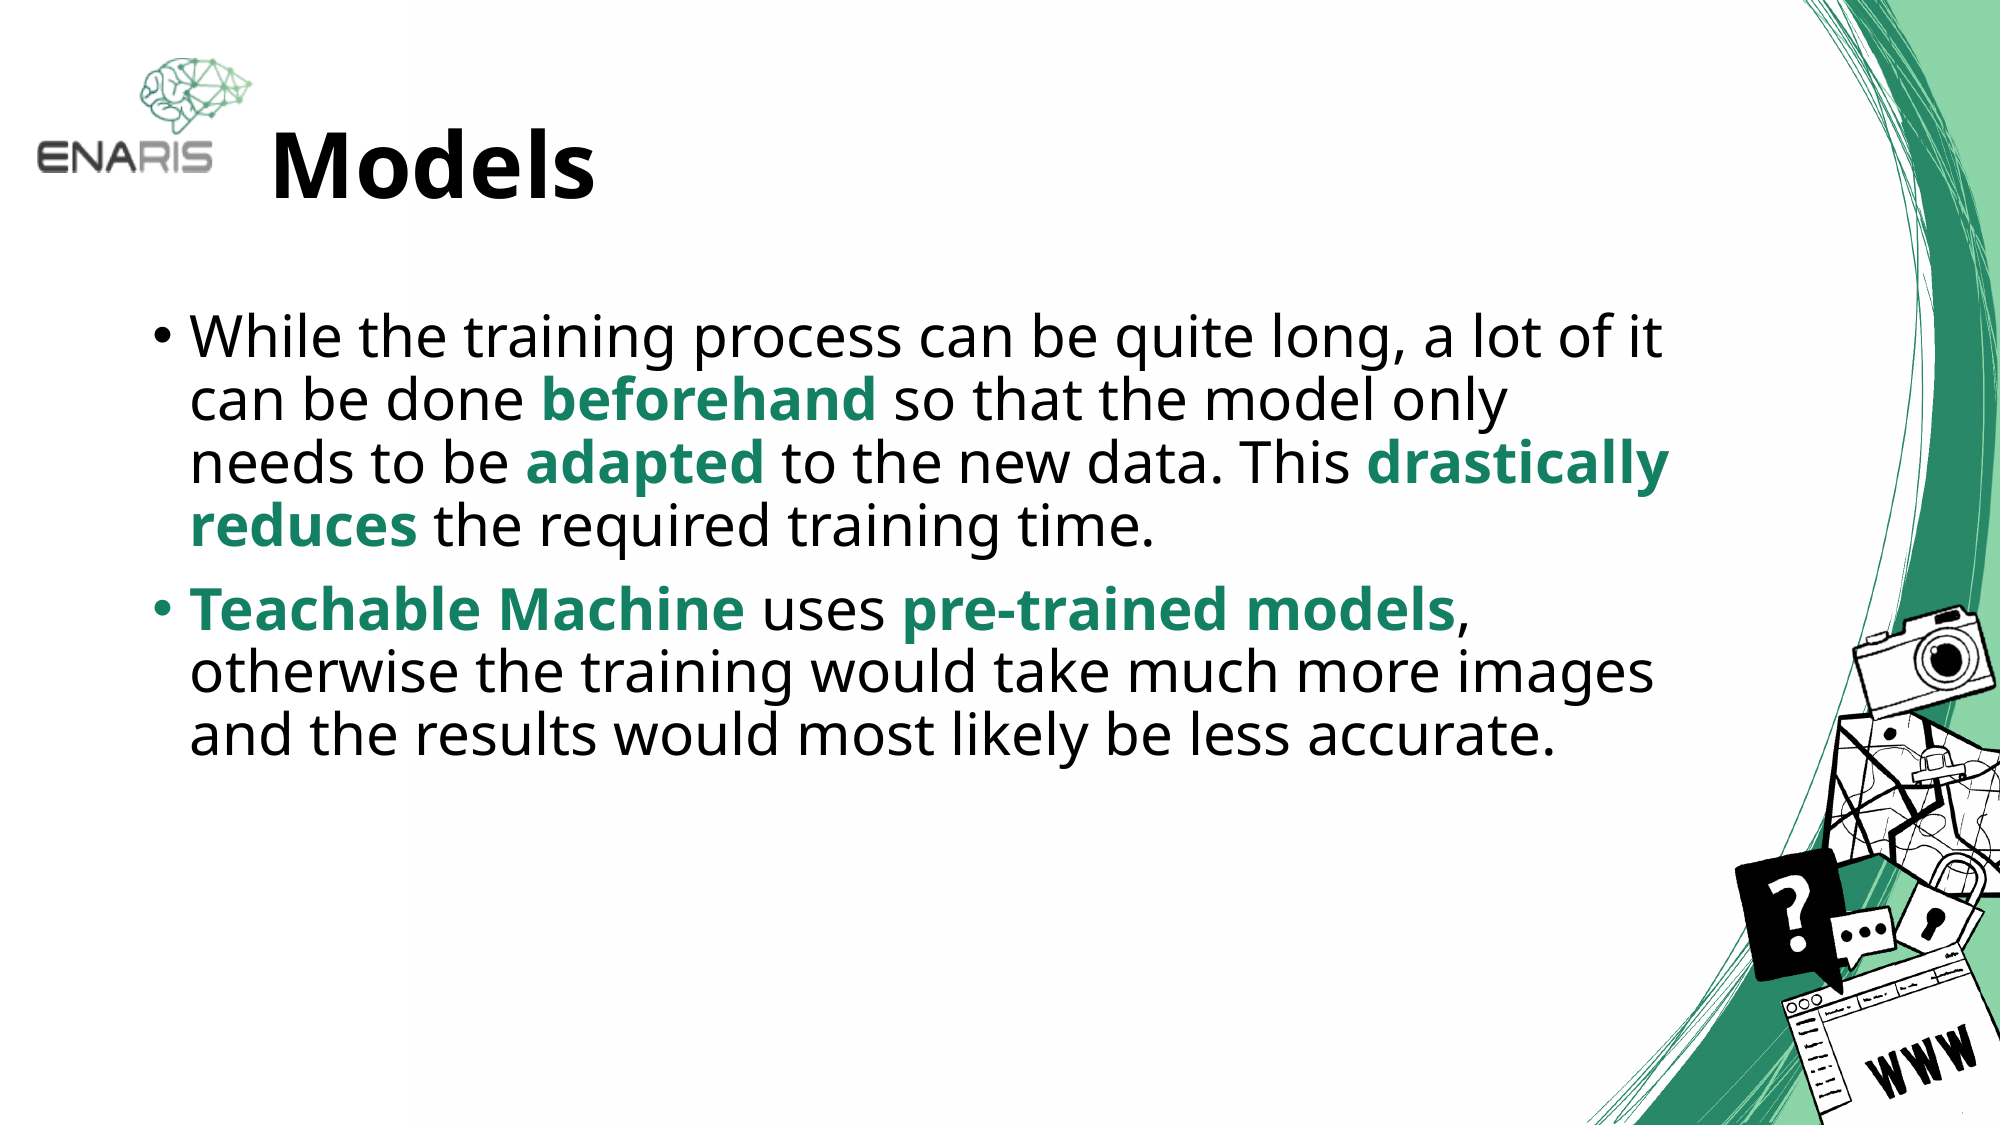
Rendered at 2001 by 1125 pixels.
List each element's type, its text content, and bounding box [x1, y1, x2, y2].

list While the training process can be quite long, a lot of it can be done beforehand so that the model only needs to be adapted to the new data. This drastically reduces the required training time. Teachable Machine uses pre-trained models, otherwise the training would take much more images and the results would most likely be less accurate. [137, 299, 1702, 1014]
picture [37, 58, 254, 173]
picture [408, 0, 2000, 1125]
title Models [253, 59, 1863, 278]
